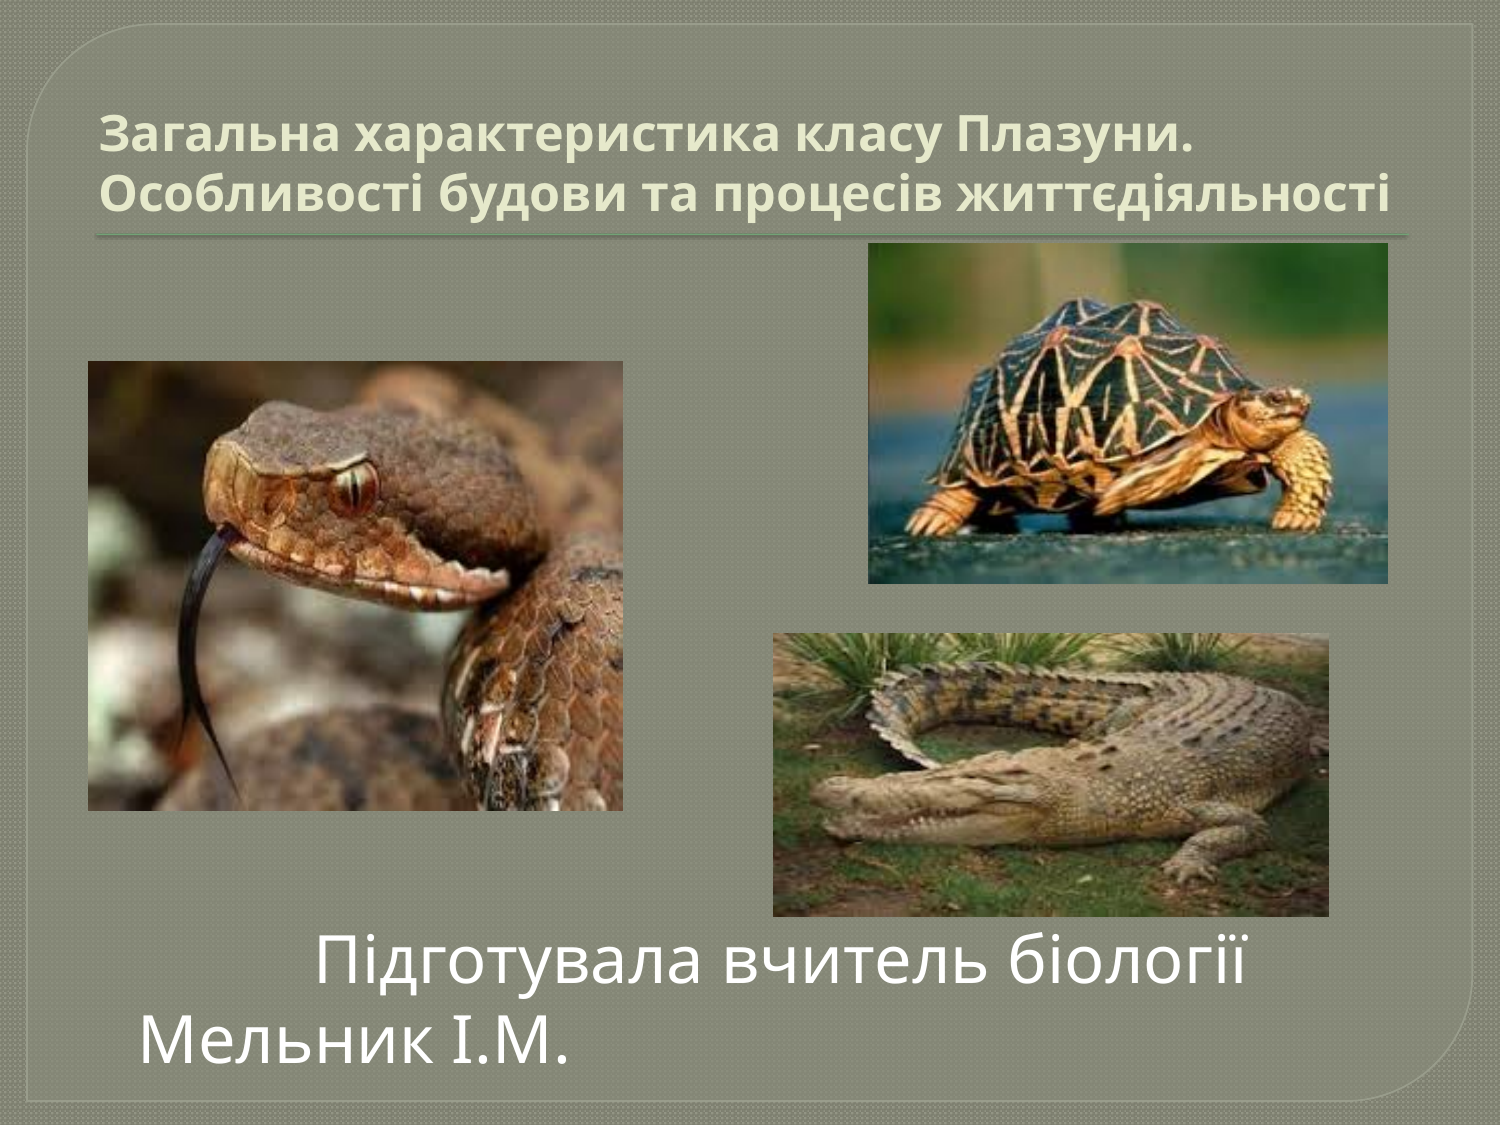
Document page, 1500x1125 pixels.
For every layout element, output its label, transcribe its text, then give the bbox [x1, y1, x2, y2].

list Підготувала вчитель біології Мельник І.М. [75, 270, 1425, 1013]
picture [88, 361, 623, 811]
picture [867, 243, 1389, 585]
title Загальна характеристика класу Плазуни. Особливості будови та процесів життєдіяльності [75, 41, 1425, 230]
picture [773, 633, 1330, 918]
